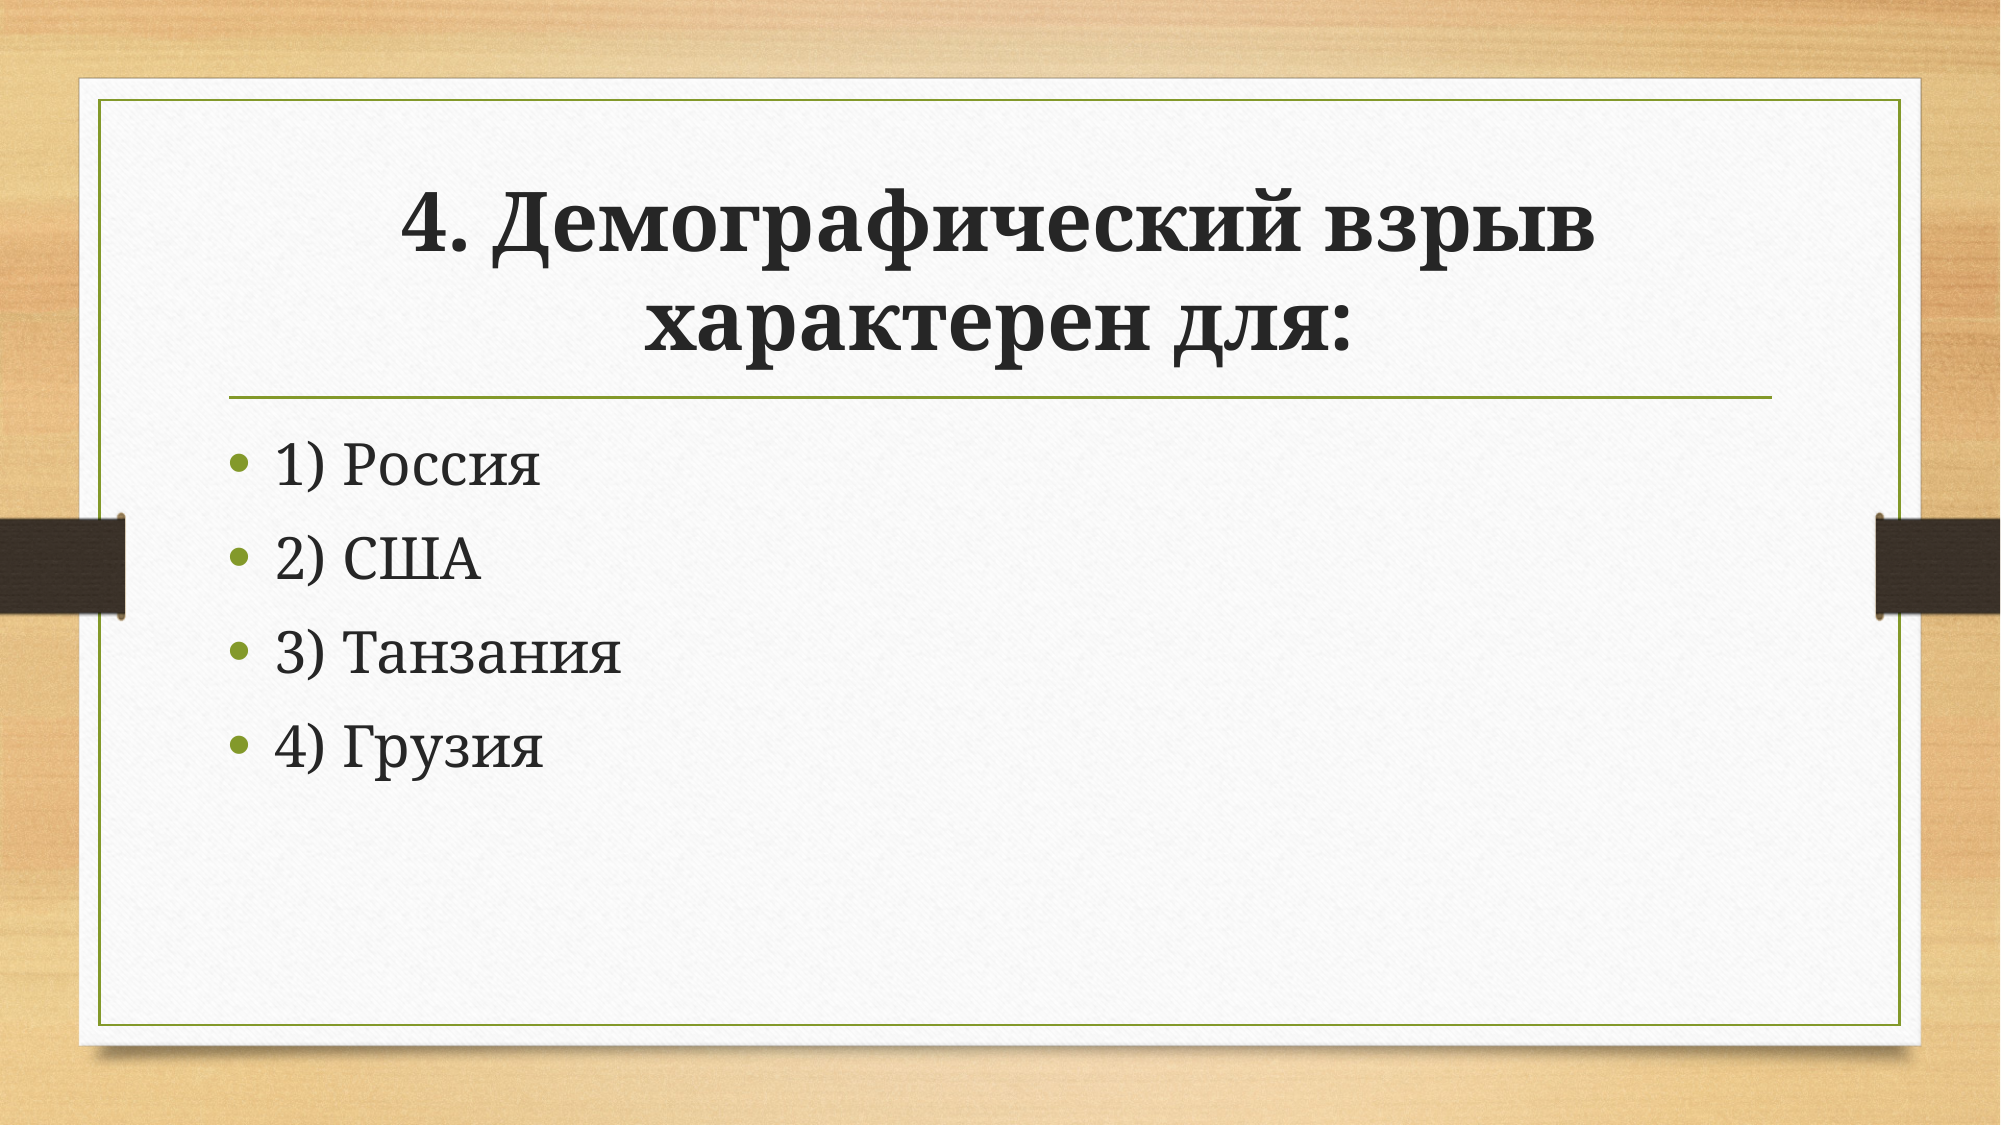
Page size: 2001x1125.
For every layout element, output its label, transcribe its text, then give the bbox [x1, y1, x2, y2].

list 1) Россия 2) США 3) Танзания 4) Грузия [212, 419, 1788, 964]
title 4. Демографический взрыв характерен для: [212, 161, 1788, 375]
picture [0, 0, 2001, 1125]
